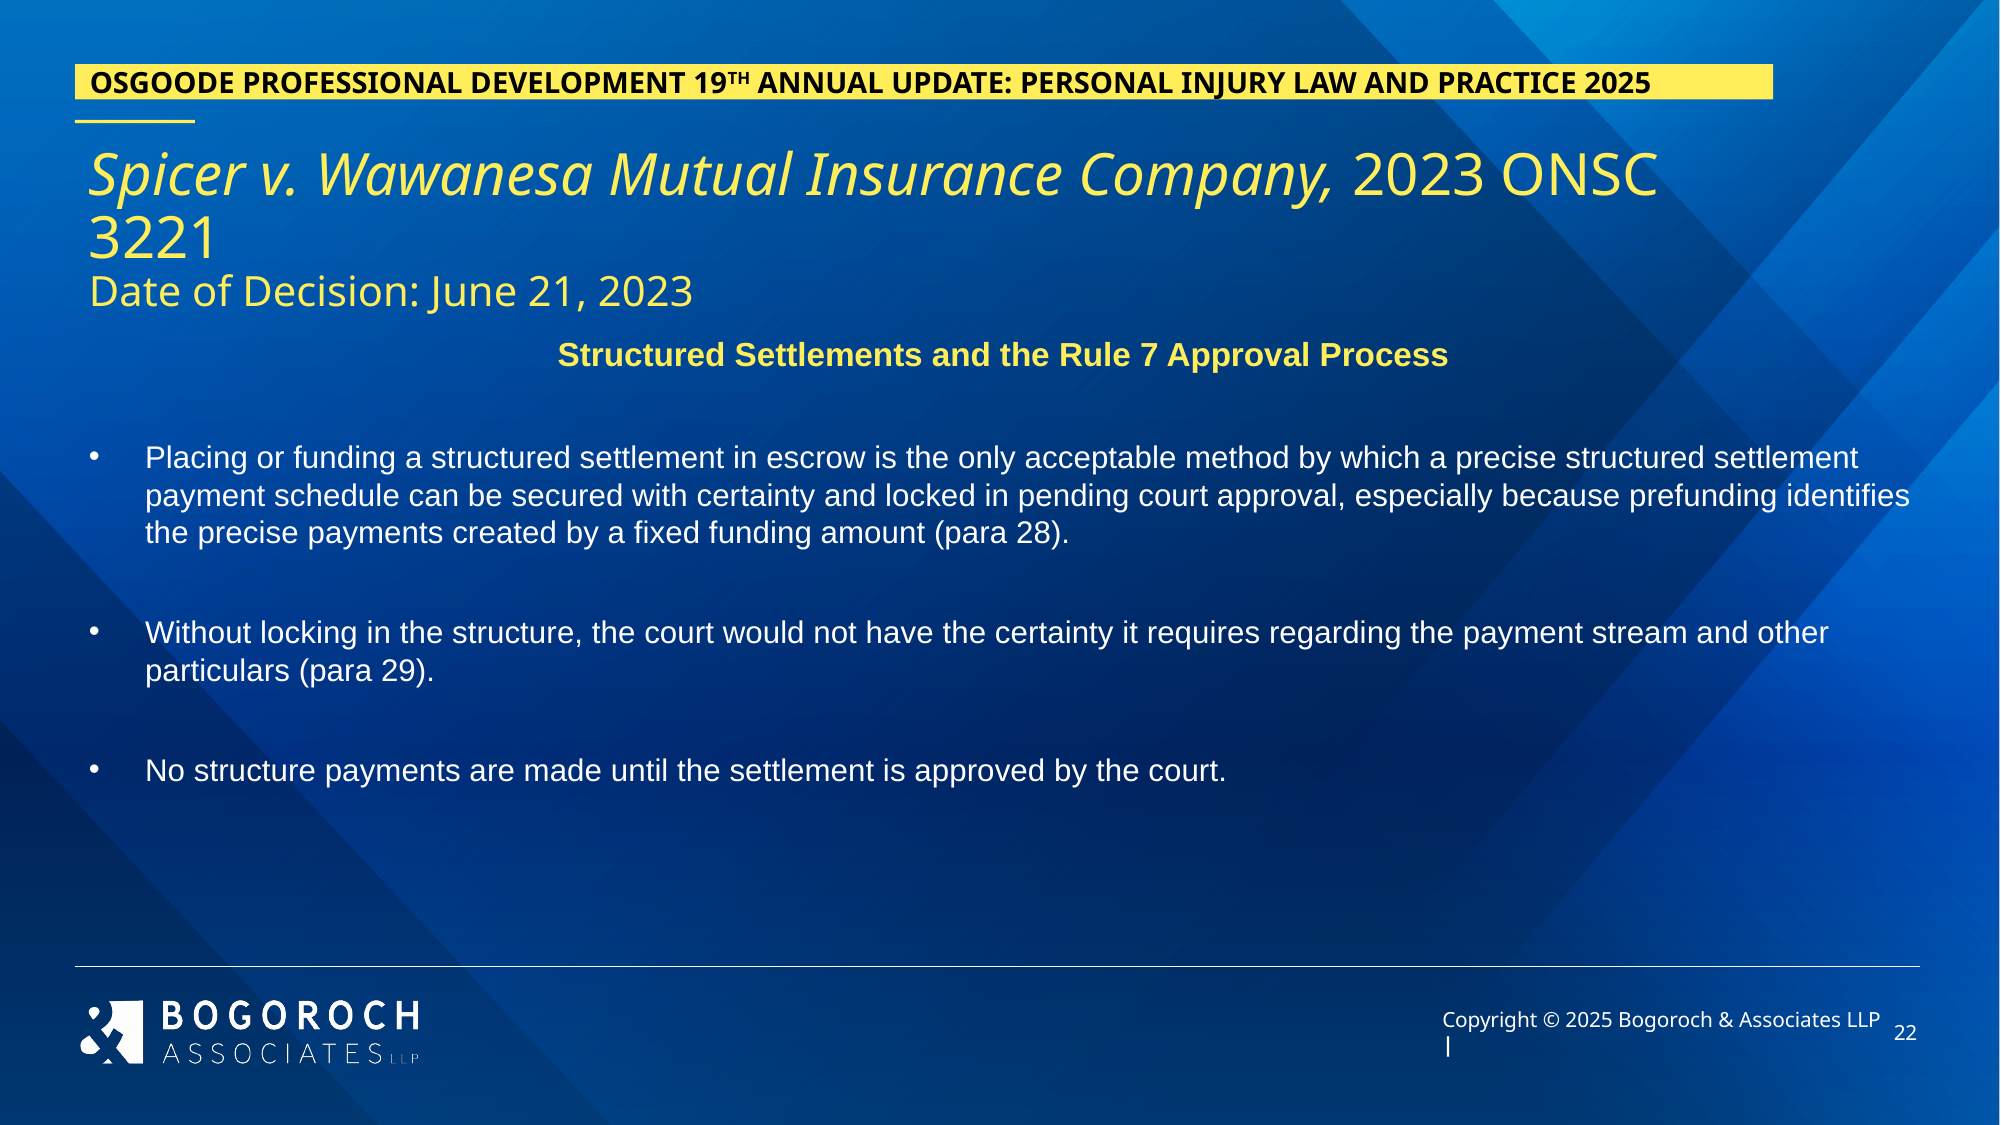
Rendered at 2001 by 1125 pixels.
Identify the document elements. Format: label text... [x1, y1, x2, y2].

list Structured Settlements and the Rule 7 Approval Process Placing or funding a structured settlement in escrow is the only acceptable method by which a precise structured settlement payment schedule can be secured with certainty and locked in pending court approval, especially because prefunding identifies the precise payments created by a fixed funding amount (para 28). Without locking in the structure, the court would not have the certainty it requires regarding the payment stream and other particulars (para 29). No structure payments are made until the settlement is approved by the court. [88, 325, 1934, 929]
picture [0, 0, 2000, 1125]
title Spicer v. Wawanesa Mutual Insurance Company, 2023 ONSC 3221 Date of Decision: June 21, 2023 [88, 137, 1814, 256]
